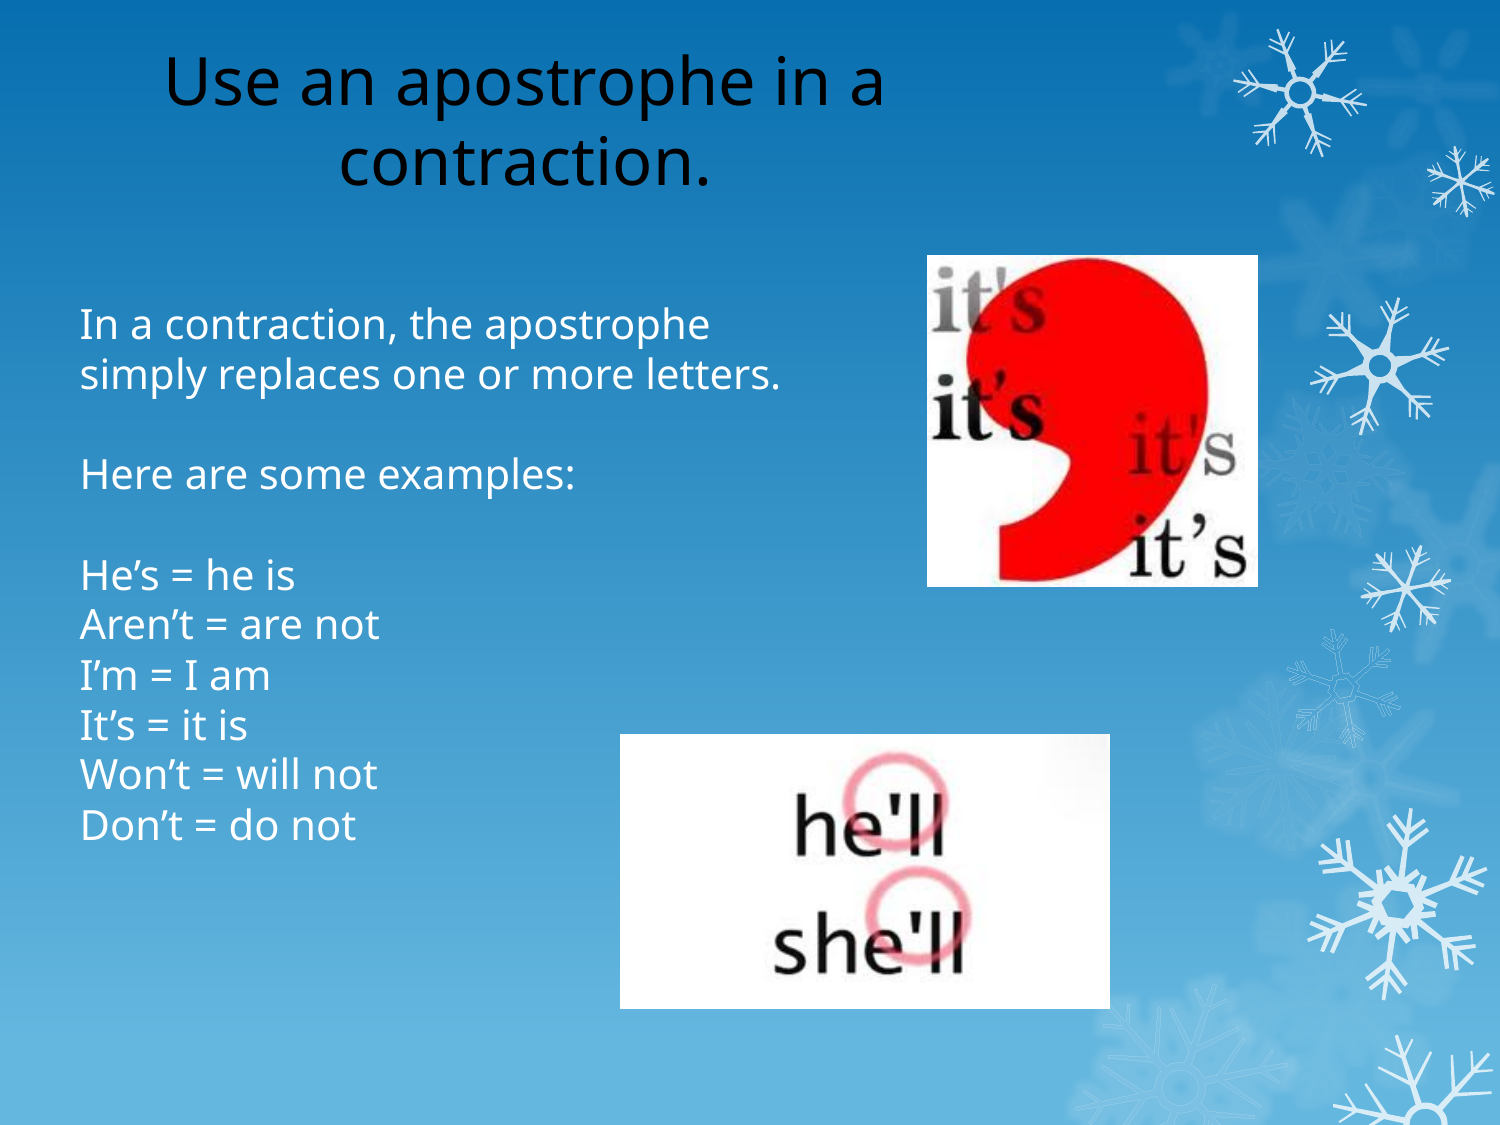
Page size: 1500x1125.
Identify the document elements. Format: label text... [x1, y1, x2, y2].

text_box In a contraction, the apostrophe simply replaces one or more letters. Here are some examples: He’s = he is Aren’t = are not I’m = I am It’s = it is Won’t = will not Don’t = do not [64, 290, 821, 856]
picture [619, 734, 1111, 1010]
title Use an apostrophe in a contraction. [88, 42, 963, 195]
picture [926, 254, 1259, 587]
